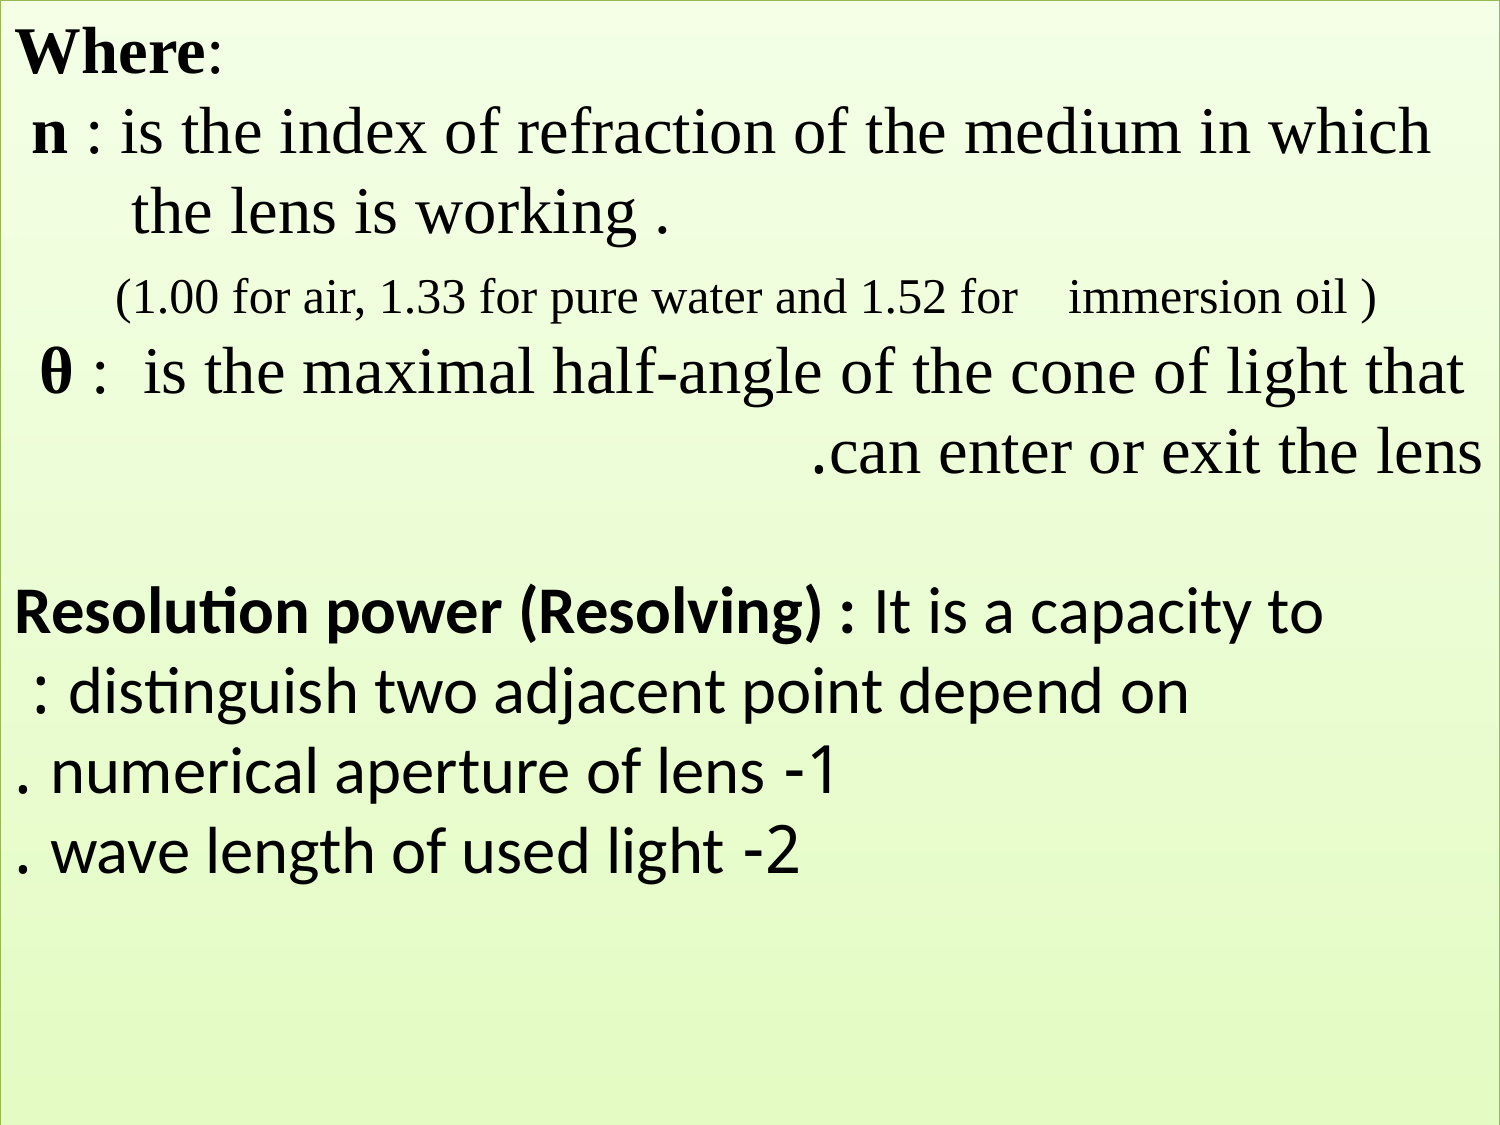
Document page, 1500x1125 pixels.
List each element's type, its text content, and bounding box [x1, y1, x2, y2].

text_box Where: n : is the index of refraction of the medium in which the lens is working . (1.00 for air, 1.33 for pure water and 1.52 for immersion oil ) θ : is the maximal half-angle of the cone of light that can enter or exit the lens. Resolution power (Resolving) : It is a capacity to distinguish two adjacent point depend on : 1- numerical aperture of lens . 2- wave length of used light . [0, 0, 1500, 1125]
